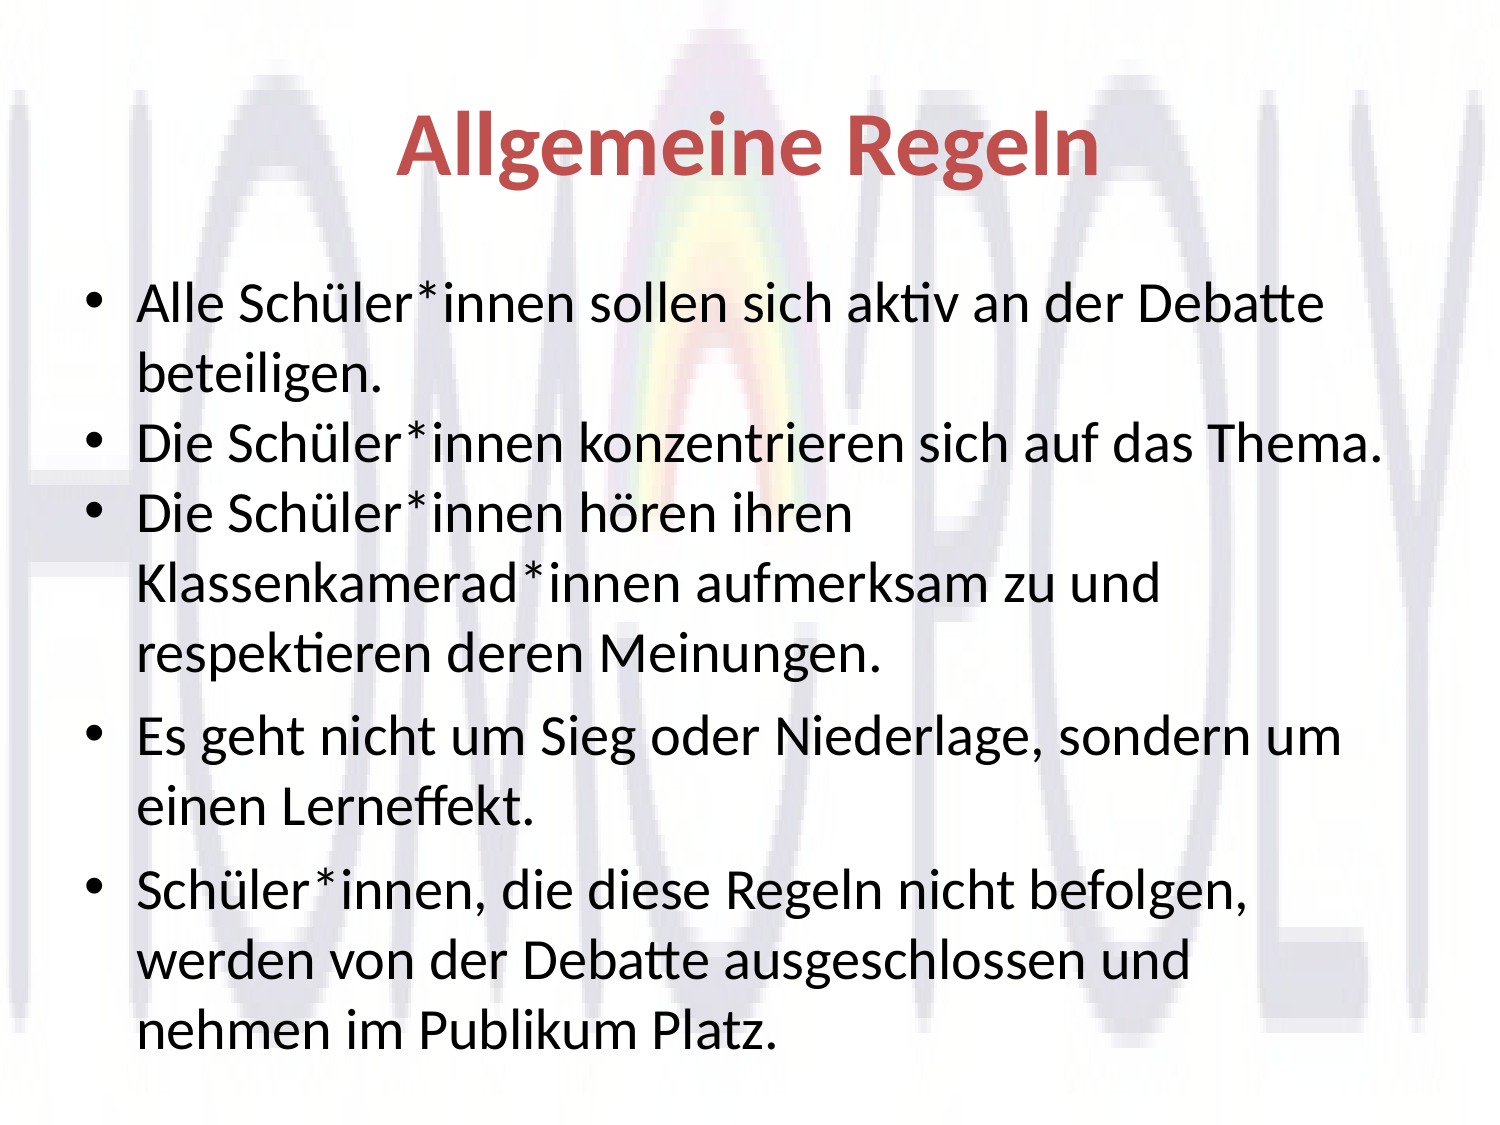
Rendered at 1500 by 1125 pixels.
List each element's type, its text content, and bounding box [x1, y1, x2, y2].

title Allgemeine Regeln [75, 45, 1425, 233]
list Alle Schüler*innen sollen sich aktiv an der Debatte beteiligen. Die Schüler*innen konzentrieren sich auf das Thema. Die Schüler*innen hören ihren Klassenkamerad*innen aufmerksam zu und respektieren deren Meinungen. Es geht nicht um Sieg oder Niederlage, sondern um einen Lerneffekt. Schüler*innen, die diese Regeln nicht befolgen, werden von der Debatte ausgeschlossen und nehmen im Publikum Platz. [64, 256, 1415, 1000]
